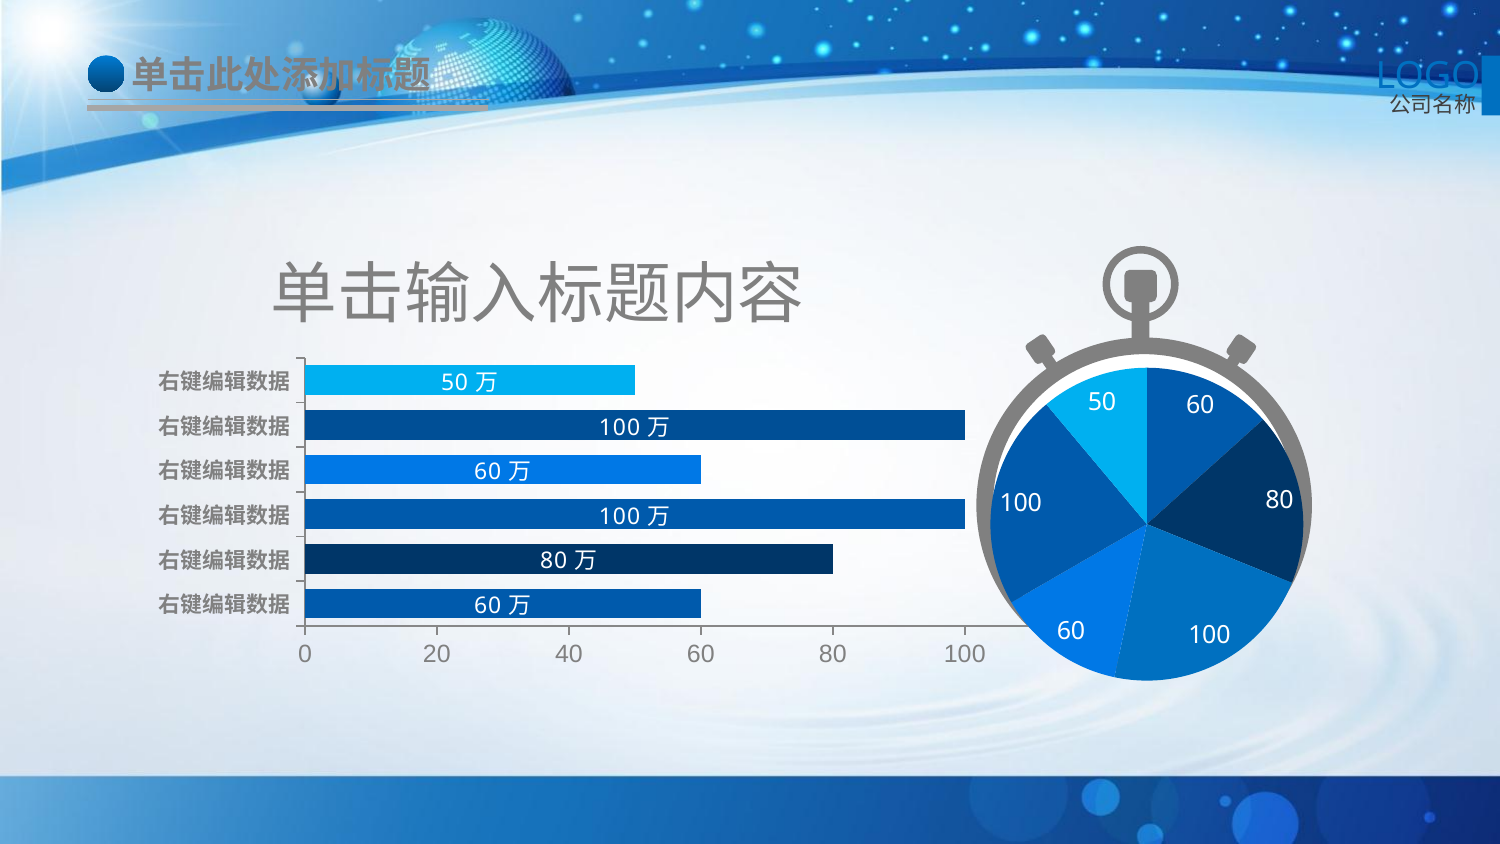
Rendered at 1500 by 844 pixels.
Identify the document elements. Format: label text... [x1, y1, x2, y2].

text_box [984, 245, 1304, 321]
text_box 单击此处添加标题 [116, 43, 490, 99]
text_box [85, 53, 127, 95]
chart [5, 322, 1422, 706]
text_box 公司名称 [1374, 83, 1492, 125]
text_box 单击输入标题内容 [256, 243, 820, 339]
text_box LOGO [1360, 43, 1496, 104]
picture [0, 0, 1500, 844]
text_box [1480, 54, 1500, 117]
